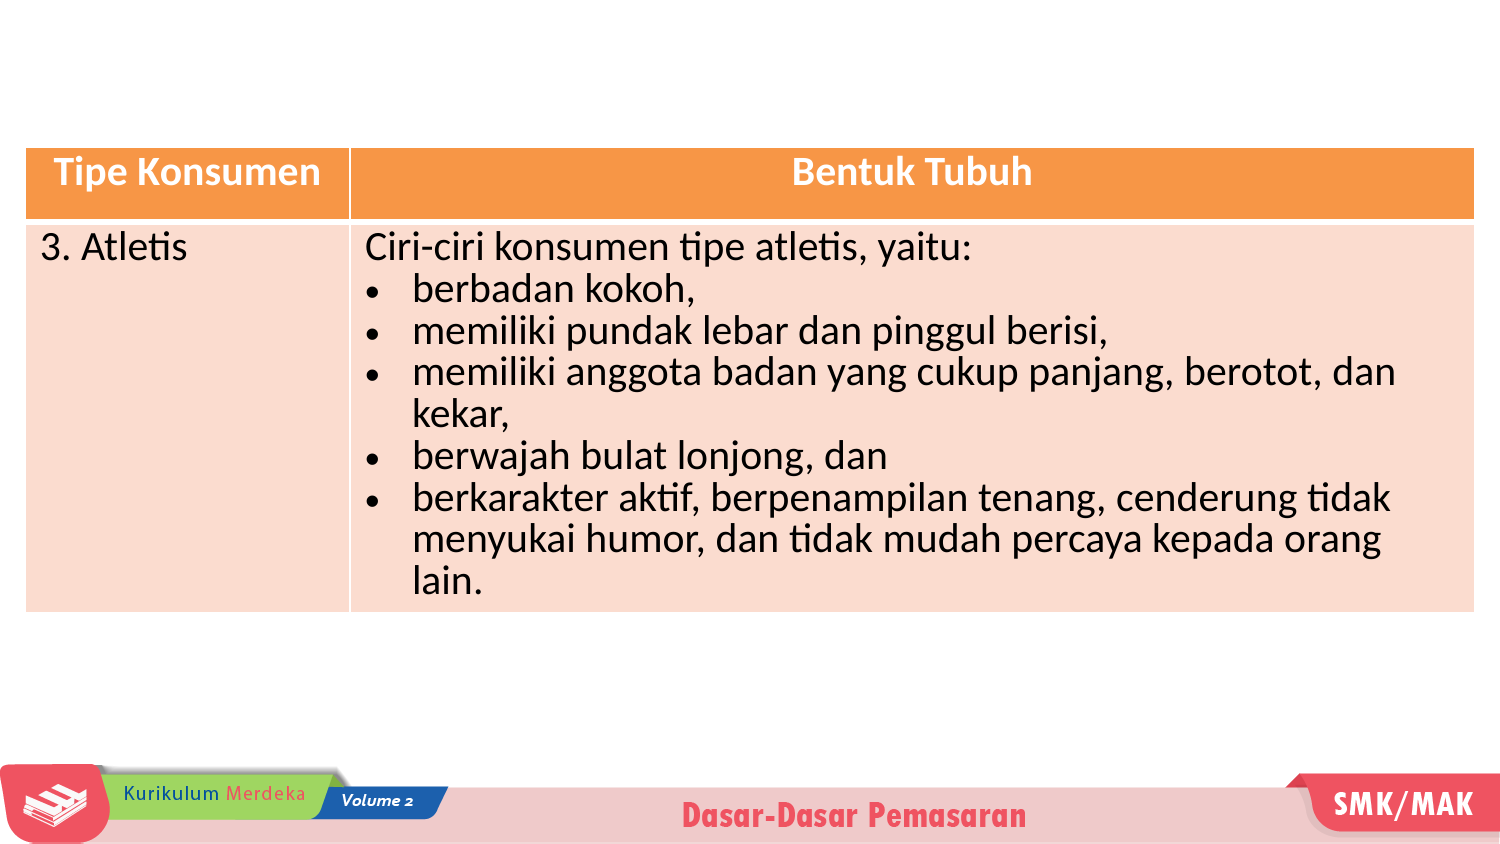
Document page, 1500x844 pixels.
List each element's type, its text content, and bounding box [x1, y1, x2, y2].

table_cell Ciri-ciri konsumen tipe atletis, yaitu: berbadan kokoh, memiliki pundak lebar dan pinggul berisi, memiliki anggota badan yang cukup panjang, berotot, dan kekar, berwajah bulat lonjong, dan berkarakter aktif, berpenampilan tenang, cenderung tidak menyukai humor, dan tidak mudah percaya kepada orang lain. [351, 225, 1474, 612]
table_header Tipe Konsumen [26, 148, 349, 219]
table_header Bentuk Tubuh [351, 148, 1474, 219]
picture [0, 764, 1500, 844]
table_cell 3. Atletis [26, 225, 349, 612]
